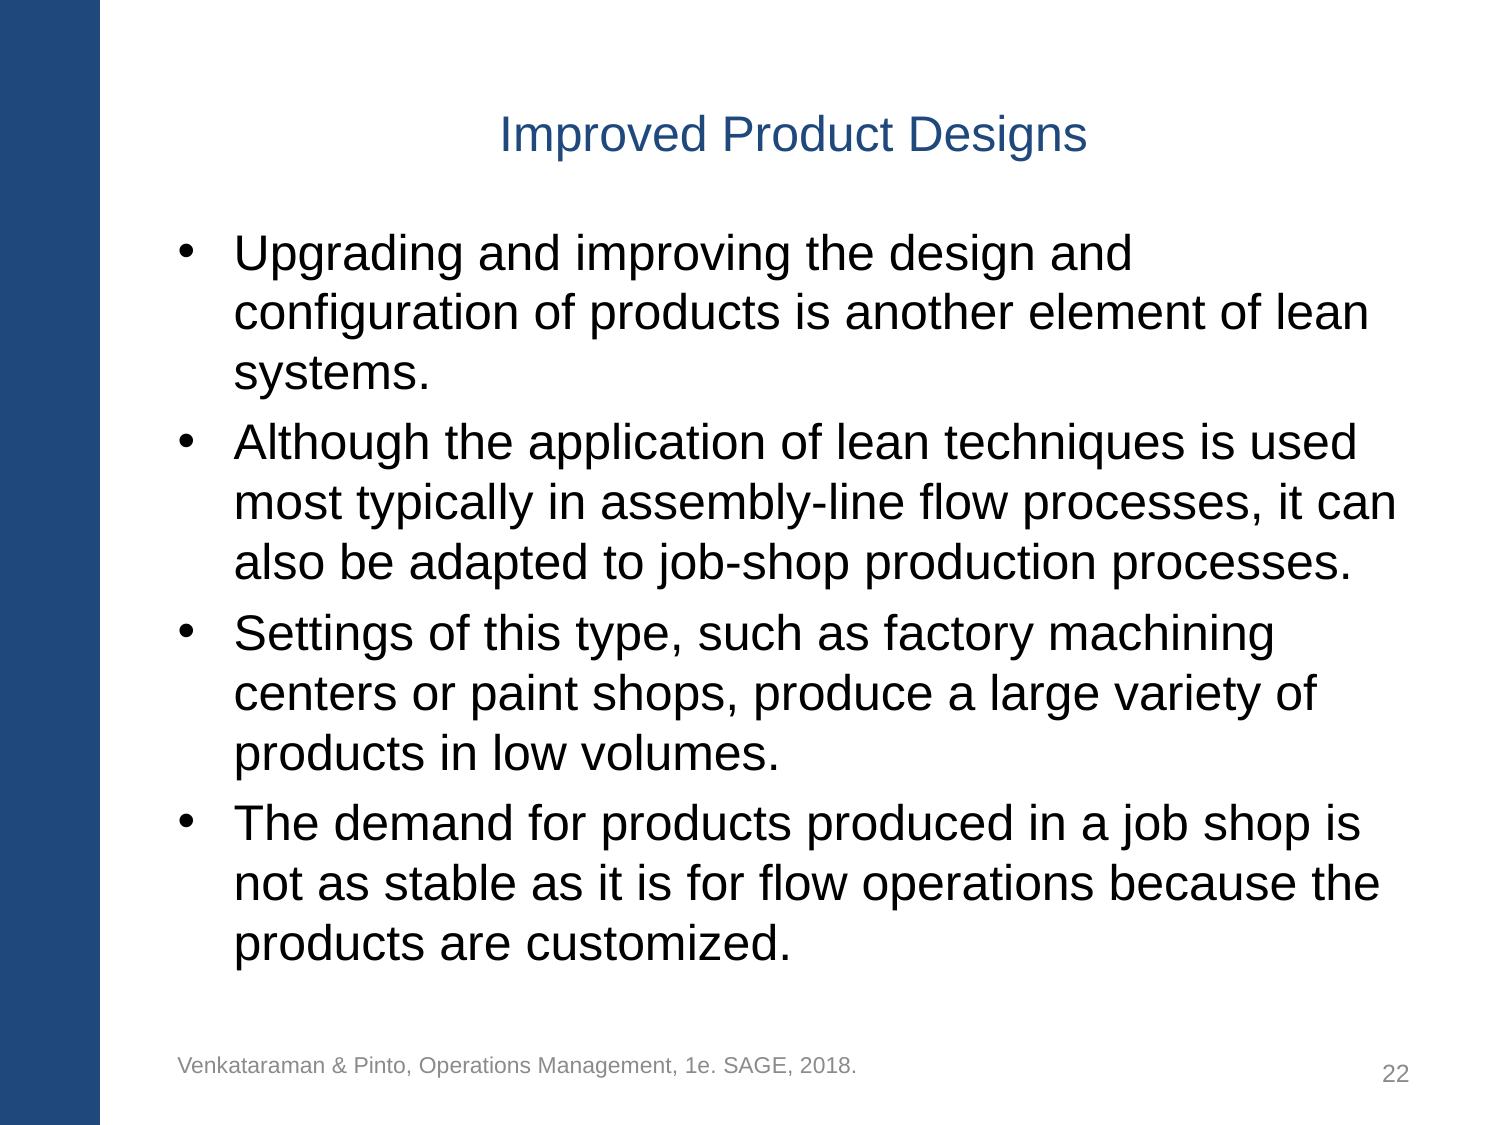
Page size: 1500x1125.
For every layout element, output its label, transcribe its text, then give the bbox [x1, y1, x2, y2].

slide_number 22 [1350, 1042, 1425, 1103]
title Improved Product Designs [162, 37, 1425, 212]
list Upgrading and improving the design and configuration of products is another element of lean systems. Although the application of lean techniques is used most typically in assembly-line flow processes, it can also be adapted to job-shop production processes. Settings of this type, such as factory machining centers or paint shops, produce a large variety of products in low volumes. The demand for products produced in a job shop is not as stable as it is for flow operations because the products are customized. [162, 212, 1425, 1025]
footer Venkataraman & Pinto, Operations Management, 1e. SAGE, 2018. [162, 1042, 1313, 1103]
